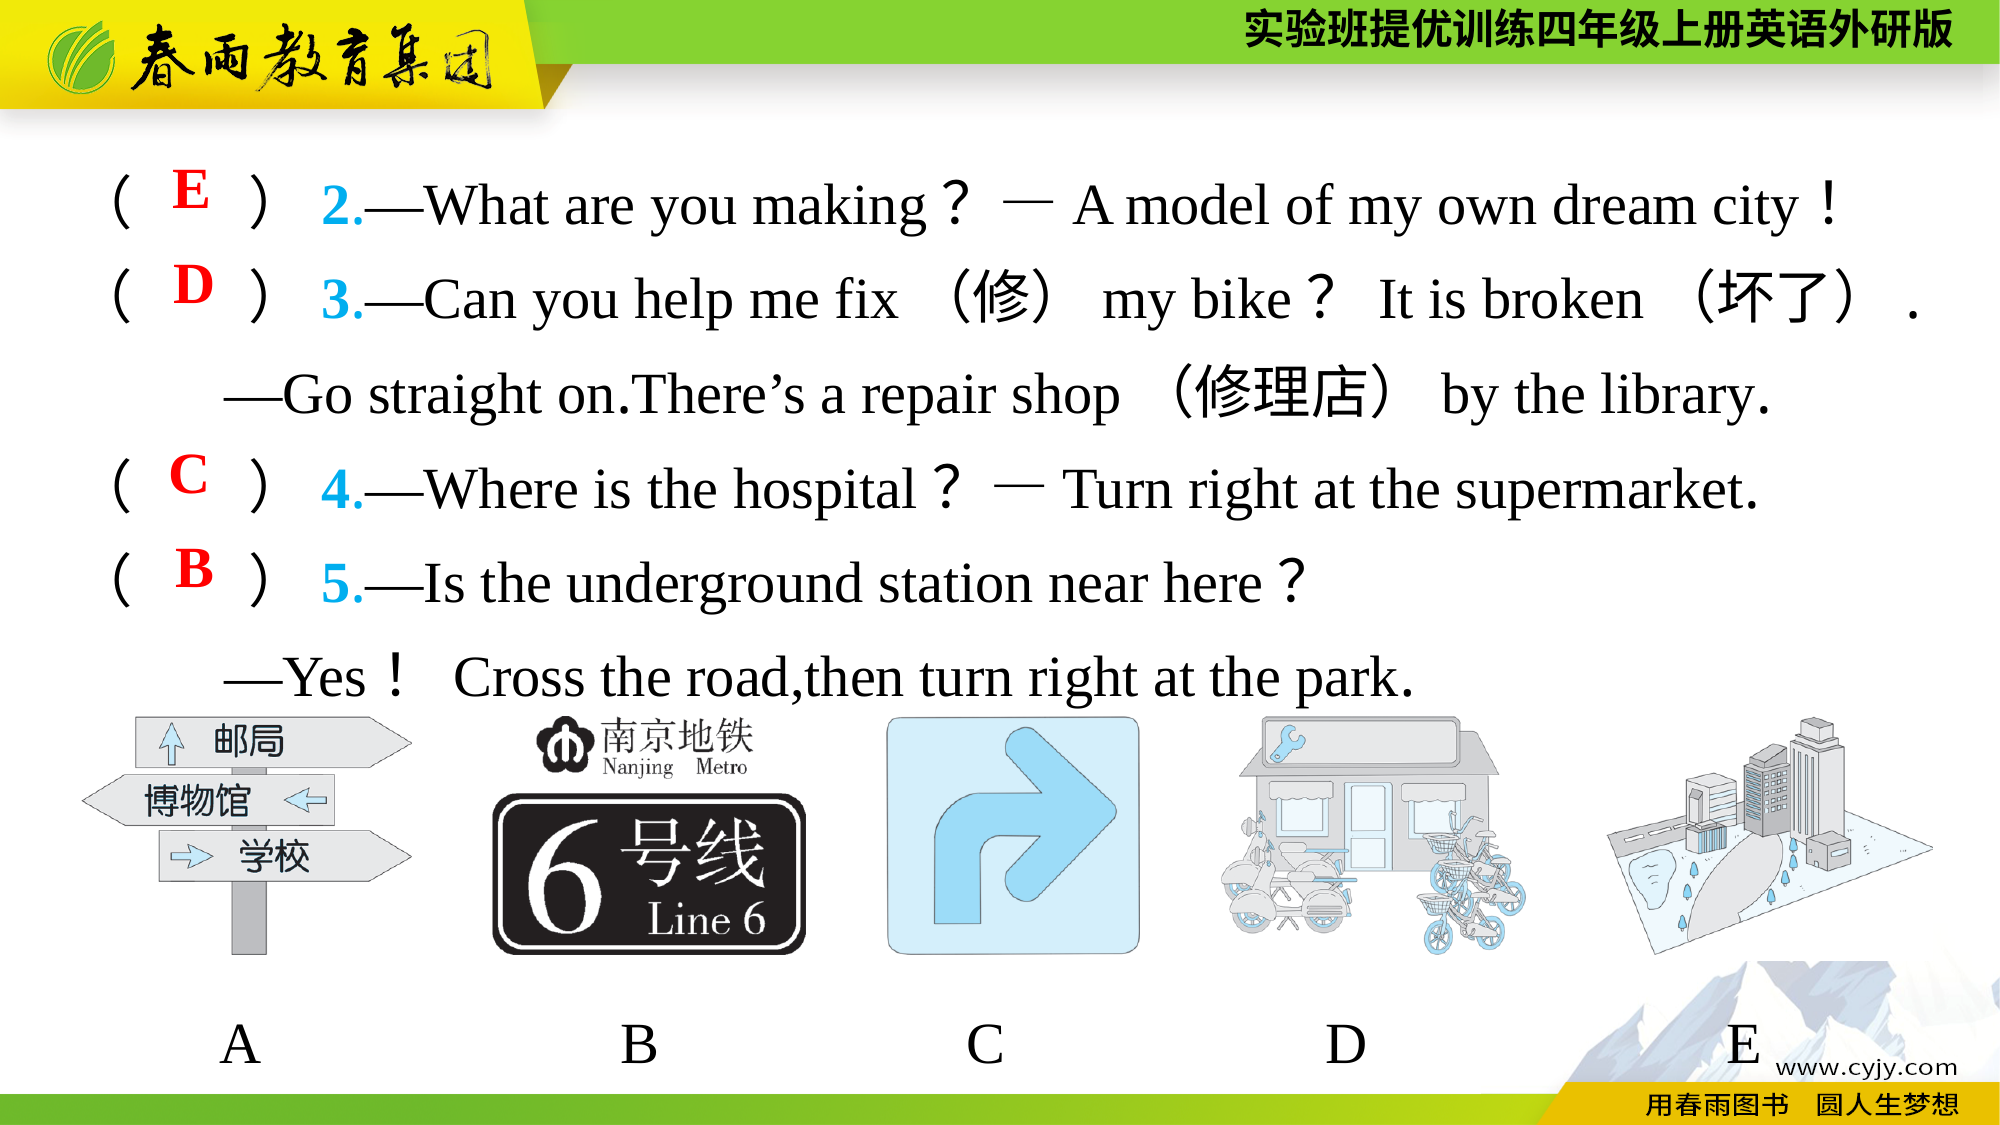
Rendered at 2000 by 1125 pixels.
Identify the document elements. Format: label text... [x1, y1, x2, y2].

text_box A B C D E [59, 962, 1944, 1083]
text_box B [160, 522, 229, 607]
text_box （ ）4.—Where is the hospital？—Turn right at the supermarket. （ ）5.—Is the underground station near here？ —Yes！Cross the road,then turn right at the park. [59, 417, 1944, 717]
text_box D [158, 237, 231, 323]
picture [0, 0, 2000, 1125]
text_box E [157, 143, 226, 228]
text_box C [153, 427, 226, 513]
list （ ）2.—What are you making？—A model of my own dream city！ （ ）3.—Can you help me fix（修）my bike？It is broken（坏了）. —Go straight on.There’s a repair shop（修理店）by the library. [59, 134, 1944, 417]
